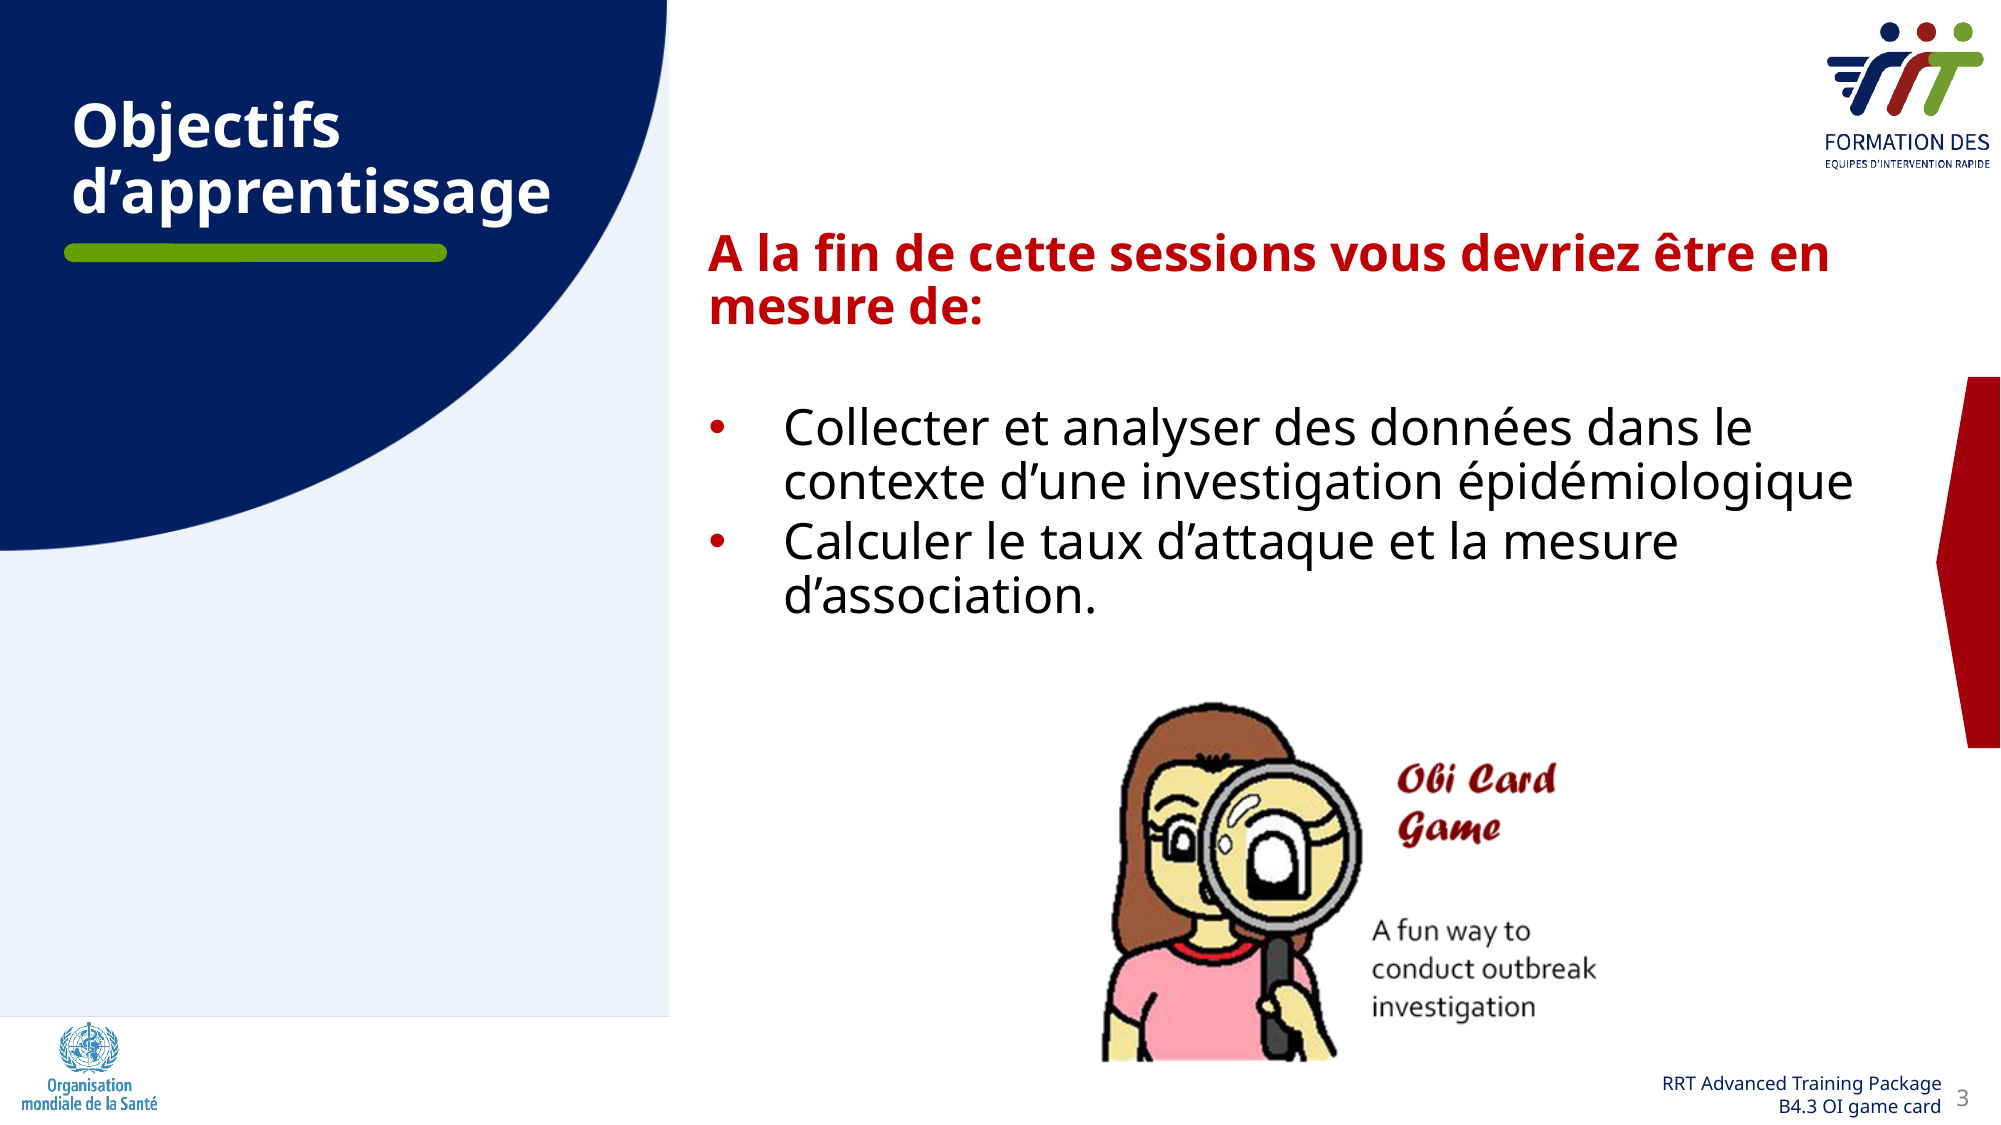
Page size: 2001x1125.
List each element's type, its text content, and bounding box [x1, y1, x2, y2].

picture [1090, 690, 1604, 1081]
picture [1825, 21, 1990, 170]
picture [20, 1020, 158, 1111]
picture [0, 0, 669, 1018]
list A la fin de cette sessions vous devriez être en mesure de: Collecter et analyser des données dans le contexte d’une investigation épidémiologique Calculer le taux d’attaque et la mesure d’association. [700, 219, 1937, 1002]
text_box Objectifs d’apprentissage [63, 63, 600, 258]
